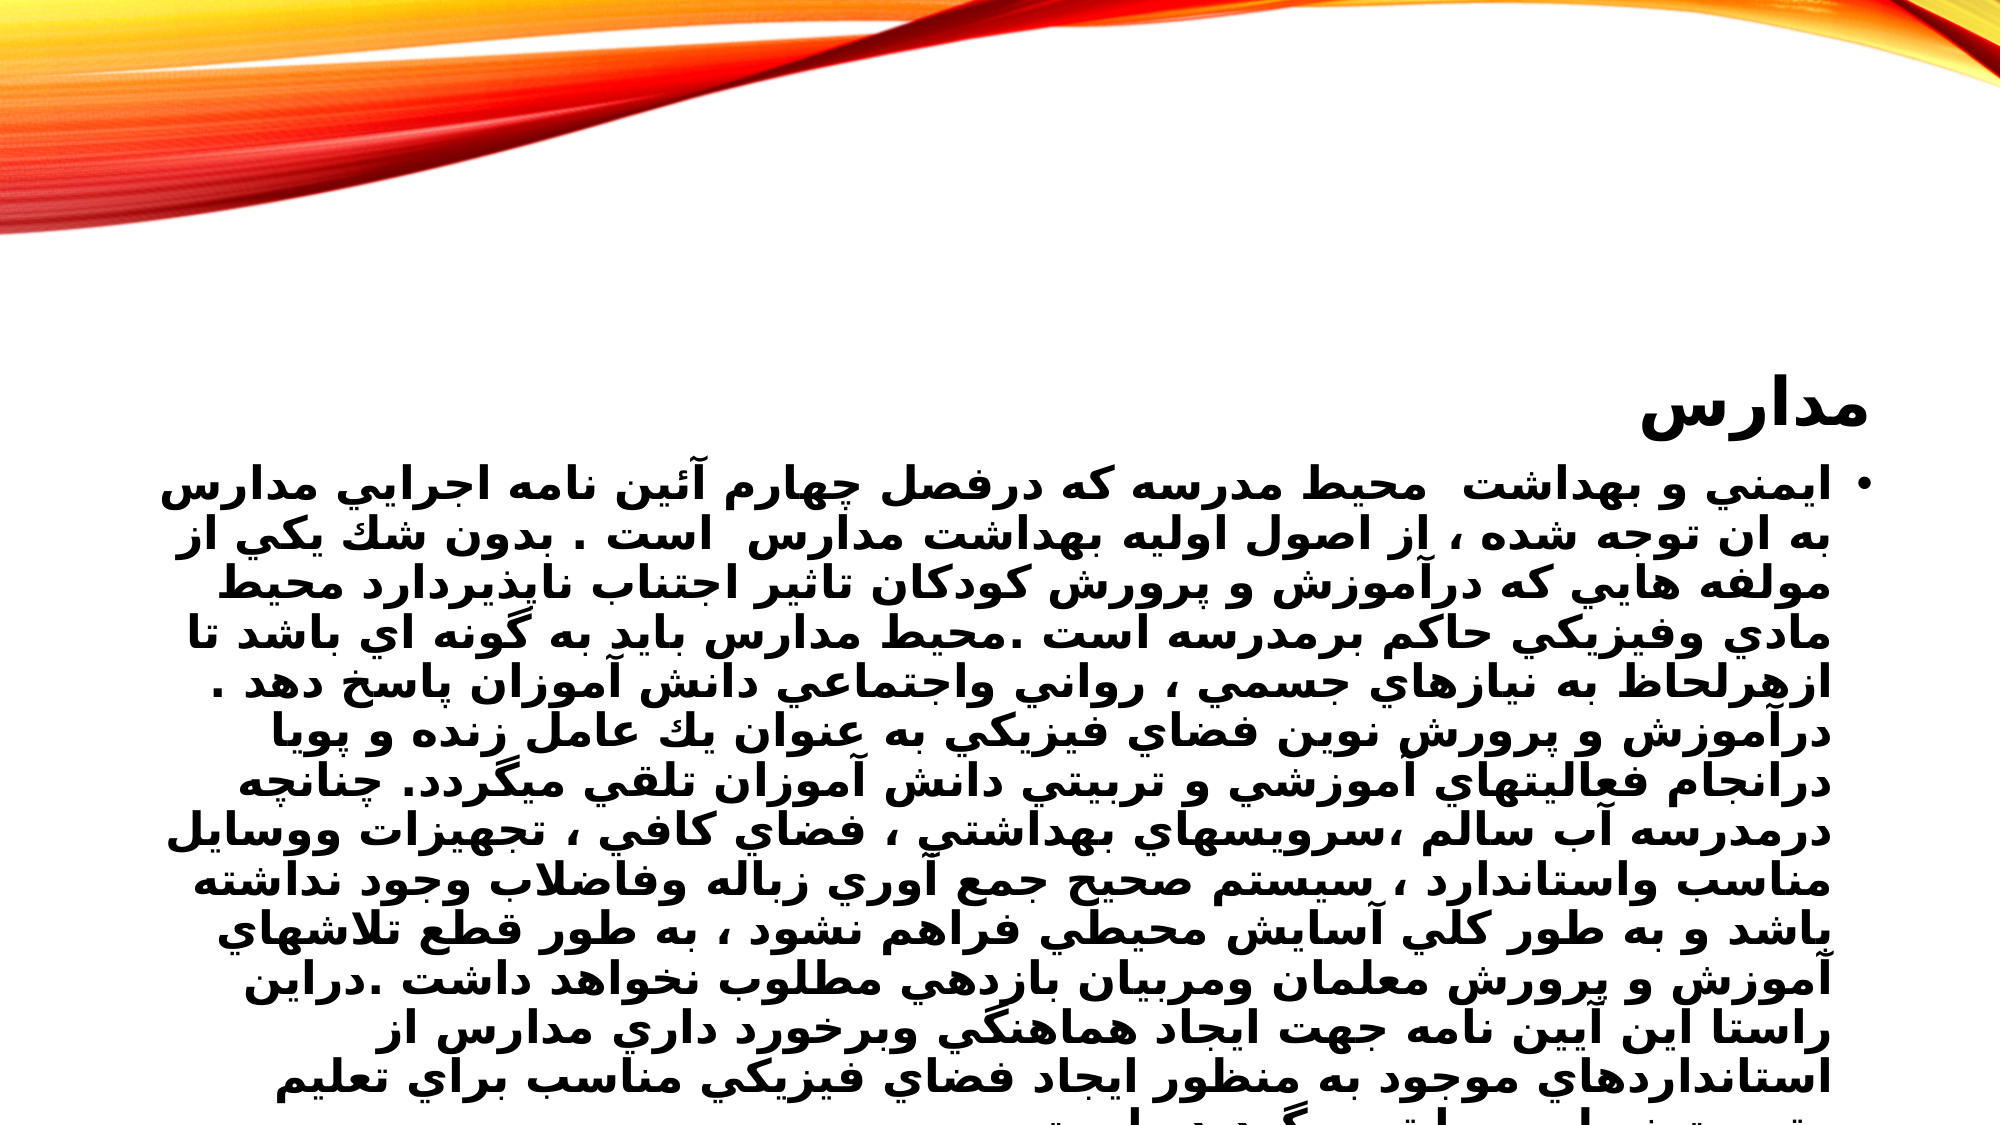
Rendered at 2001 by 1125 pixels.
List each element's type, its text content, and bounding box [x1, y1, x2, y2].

picture [0, 0, 2000, 237]
list مدارس ايمني و بهداشت محيط مدرسه كه درفصل چهارم آئين نامه اجرايي مدارس به ان توجه شده ، از اصول اولیه بهداشت مدارس است . بدون شك يكي از مولفه هايي كه درآموزش و پرورش كودكان تاثير اجتناب ناپذيردارد محيط مادي وفيزيكي حاكم برمدرسه است .محيط مدارس بايد به گونه اي باشد تا ازهرلحاظ به نيازهاي جسمي ، رواني واجتماعي دانش آموزان پاسخ دهد . درآموزش و پرورش نوين فضاي فيزيكي به عنوان يك عامل زنده و پويا درانجام فعاليتهاي آموزشي و تربيتي دانش آموزان تلقي ميگردد. چنانچه درمدرسه آب سالم ،سرويسهاي بهداشتي ، فضاي كافي ، تجهيزات ووسايل مناسب واستاندارد ، سيستم صحيح جمع آوري زباله وفاضلاب وجود نداشته باشد و به طور كلي آسايش محيطي فراهم نشود ، به طور قطع تلاشهاي آموزش و پرورش معلمان ومربيان بازدهي مطلوب نخواهد داشت .دراين راستا اين آيين نامه جهت ايجاد هماهنگي وبرخورد داري مدارس از استانداردهاي موجود به منظور ايجاد فضاي فيزيكي مناسب براي تعليم وتربيت نسلي پويا تهيه گرديده است . [112, 360, 1888, 1021]
